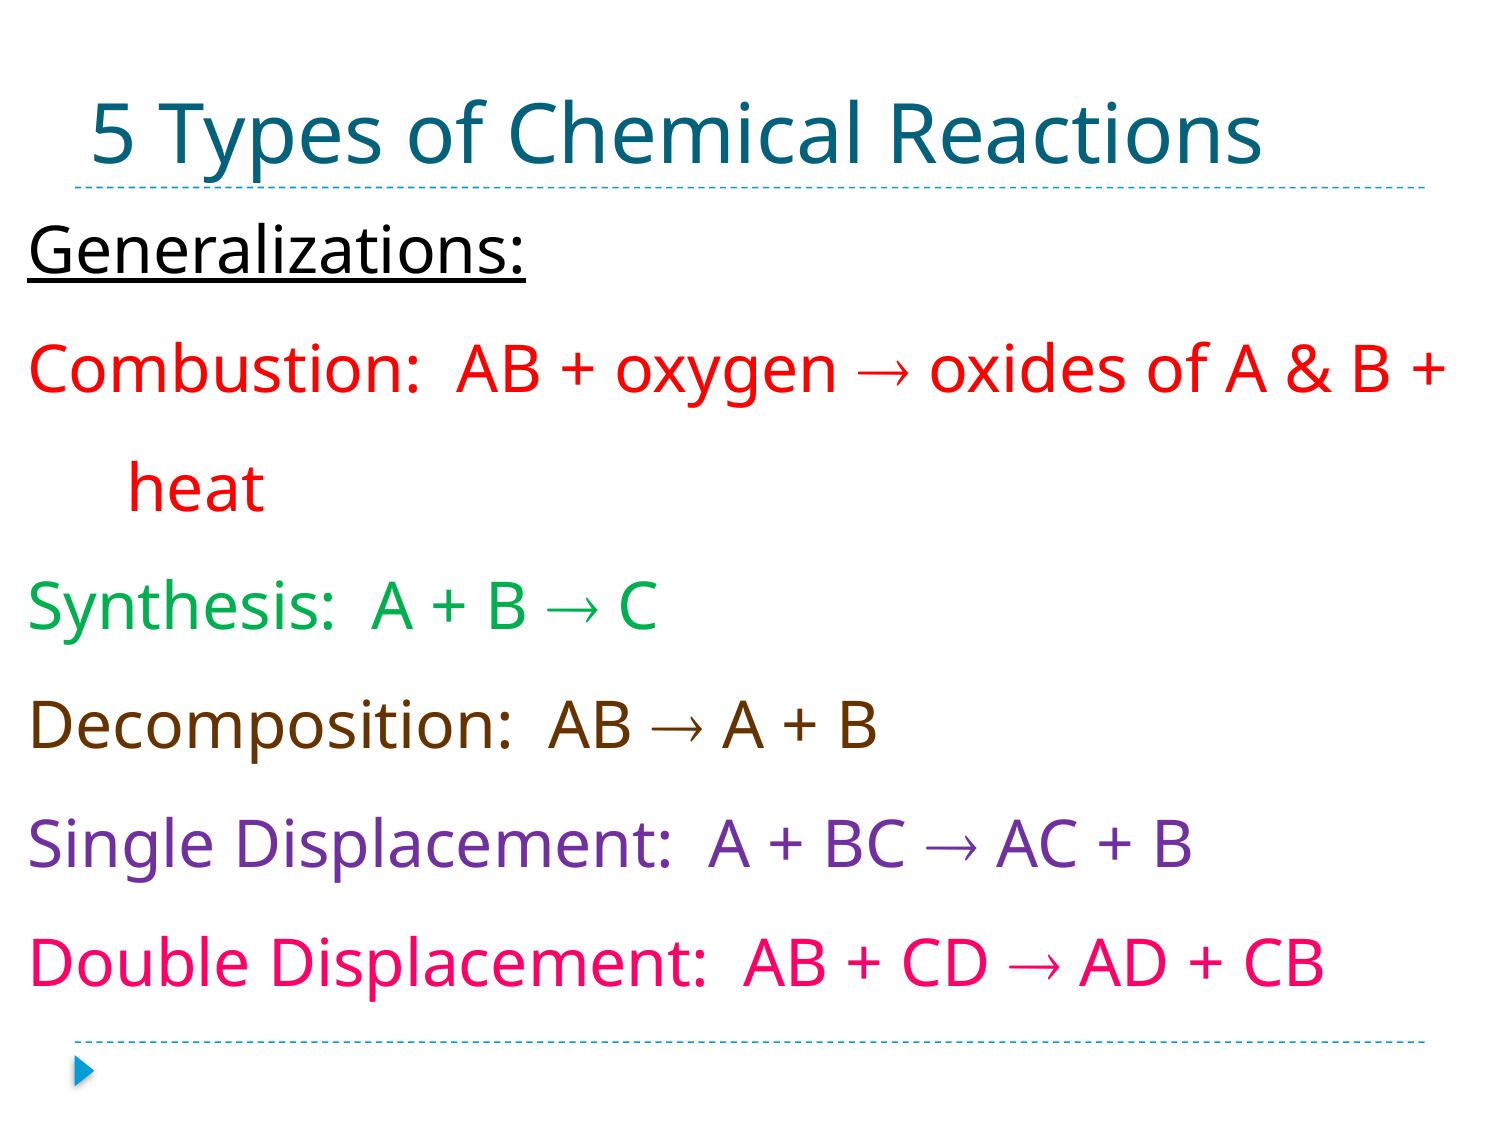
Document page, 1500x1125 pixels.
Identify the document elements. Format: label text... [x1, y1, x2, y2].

list Generalizations: Combustion: AB + oxygen  oxides of A & B + heat Synthesis: A + B  C Decomposition: AB  A + B Single Displacement: A + BC  AC + B Double Displacement: AB + CD  AD + CB [12, 200, 1500, 1010]
title 5 Types of Chemical Reactions [75, 24, 1425, 188]
